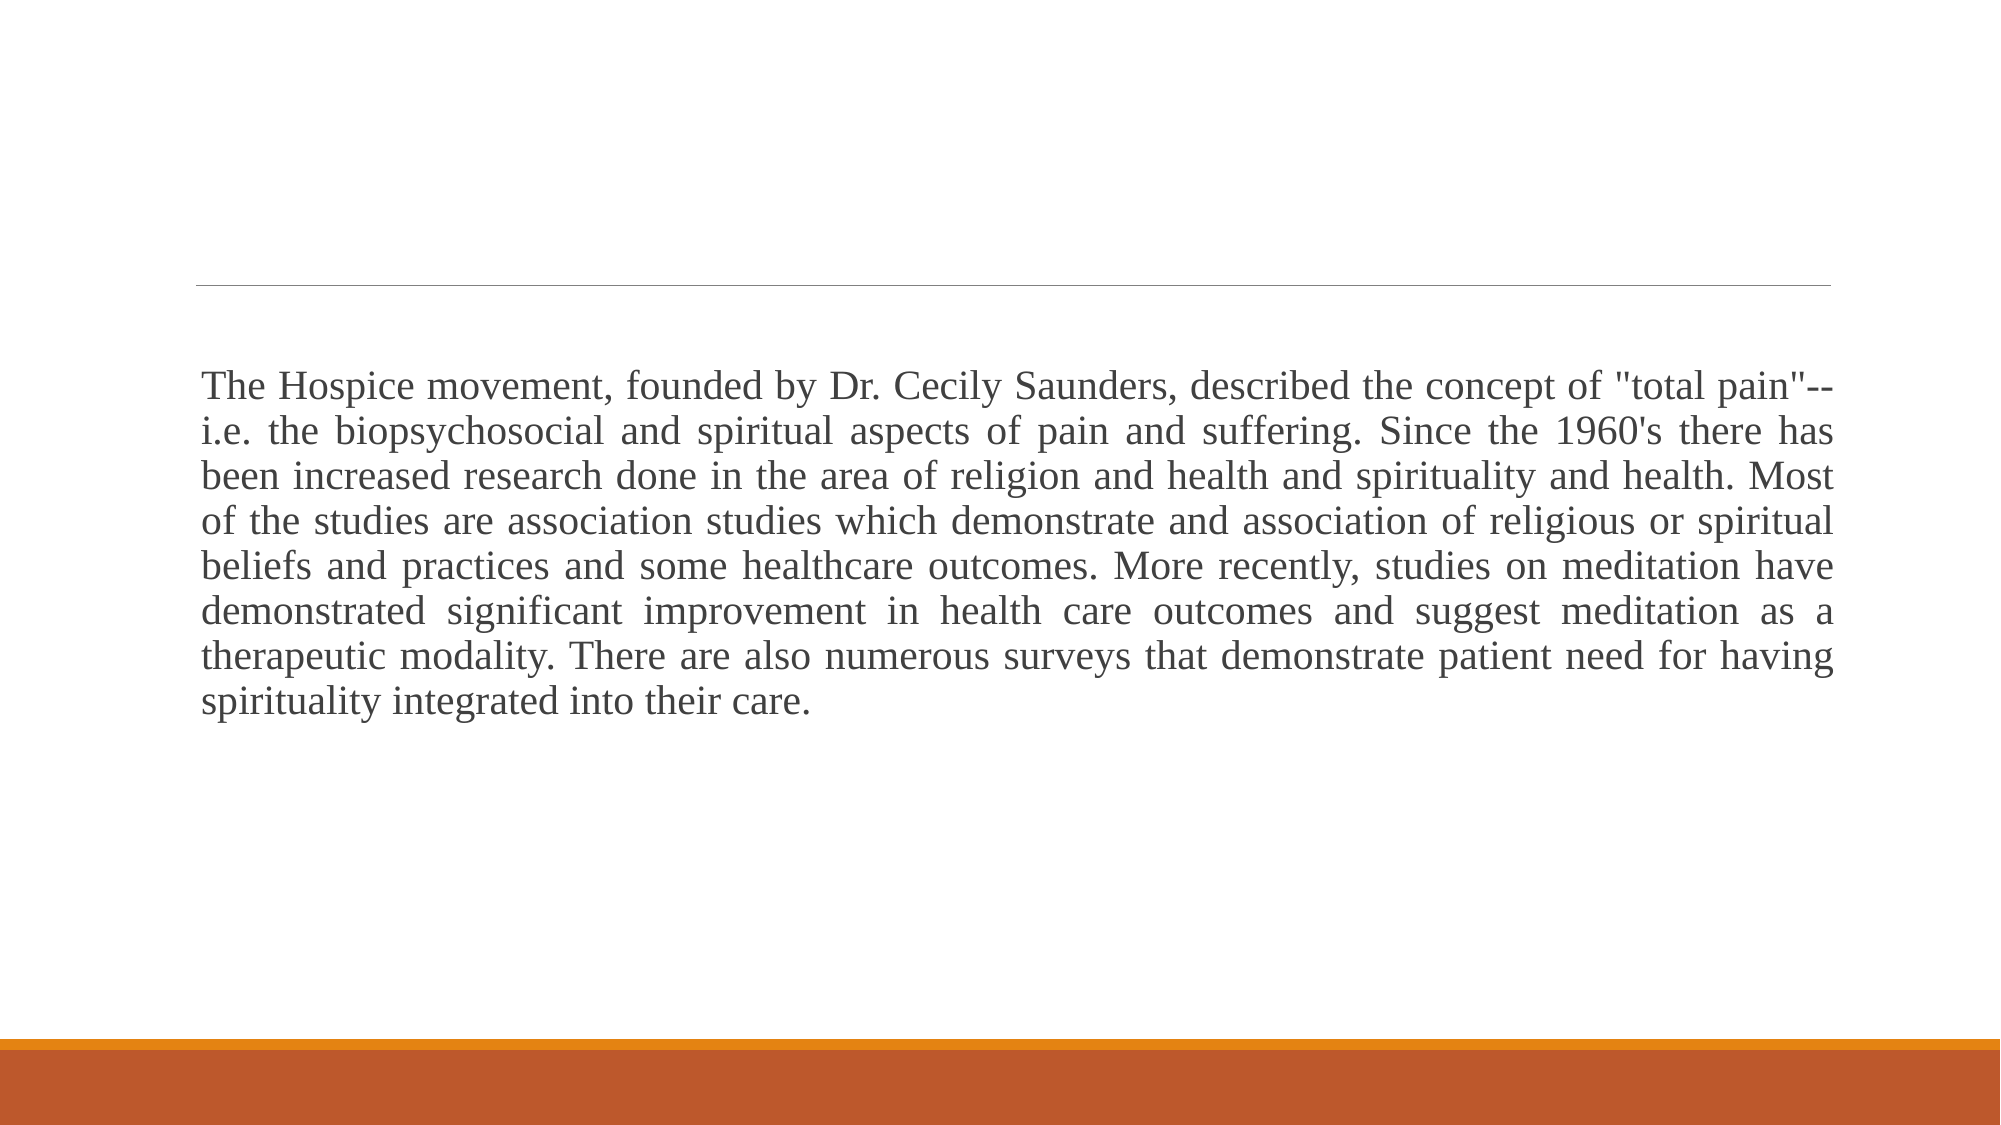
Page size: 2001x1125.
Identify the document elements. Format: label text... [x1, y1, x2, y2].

list The Hospice movement, founded by Dr. Cecily Saunders, described the concept of "total pain"--i.e. the biopsychosocial and spiritual aspects of pain and suffering. Since the 1960's there has been increased research done in the area of religion and health and spirituality and health. Most of the studies are association studies which demonstrate and association of religious or spiritual beliefs and practices and some healthcare outcomes. More recently, studies on meditation have demonstrated significant improvement in health care outcomes and suggest meditation as a therapeutic modality. There are also numerous surveys that demonstrate patient need for having spirituality integrated into their care. [186, 355, 1836, 927]
